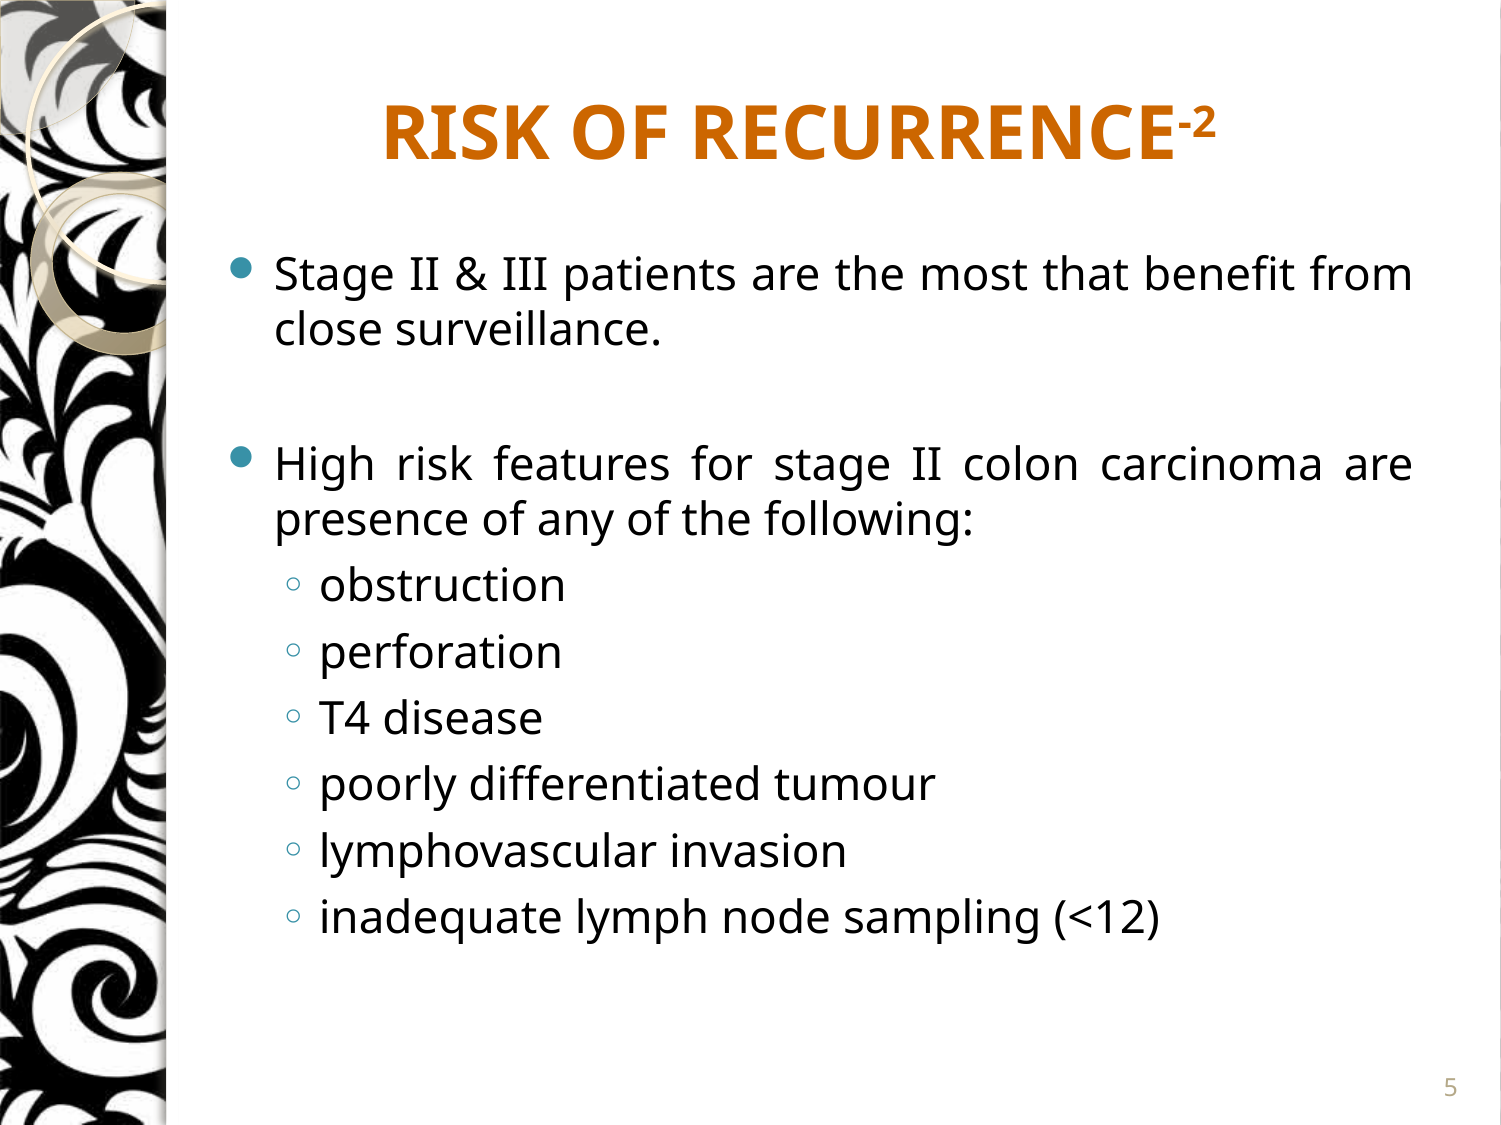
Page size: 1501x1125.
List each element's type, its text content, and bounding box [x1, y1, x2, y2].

slide_number 5 [1413, 1034, 1489, 1113]
picture [32, 13, 160, 207]
picture [136, 0, 164, 4]
picture [62, 195, 160, 280]
list Stage II & III patients are the most that benefit from close surveillance. High risk features for stage II colon carcinoma are presence of any of the following: obstruction perforation T4 disease poorly differentiated tumour lymphovascular invasion inadequate lymph node sampling (<12) [199, 237, 1430, 977]
picture [0, 134, 166, 1125]
title RISK OF RECURRENCE-2 [183, 35, 1414, 223]
picture [53, 241, 160, 332]
